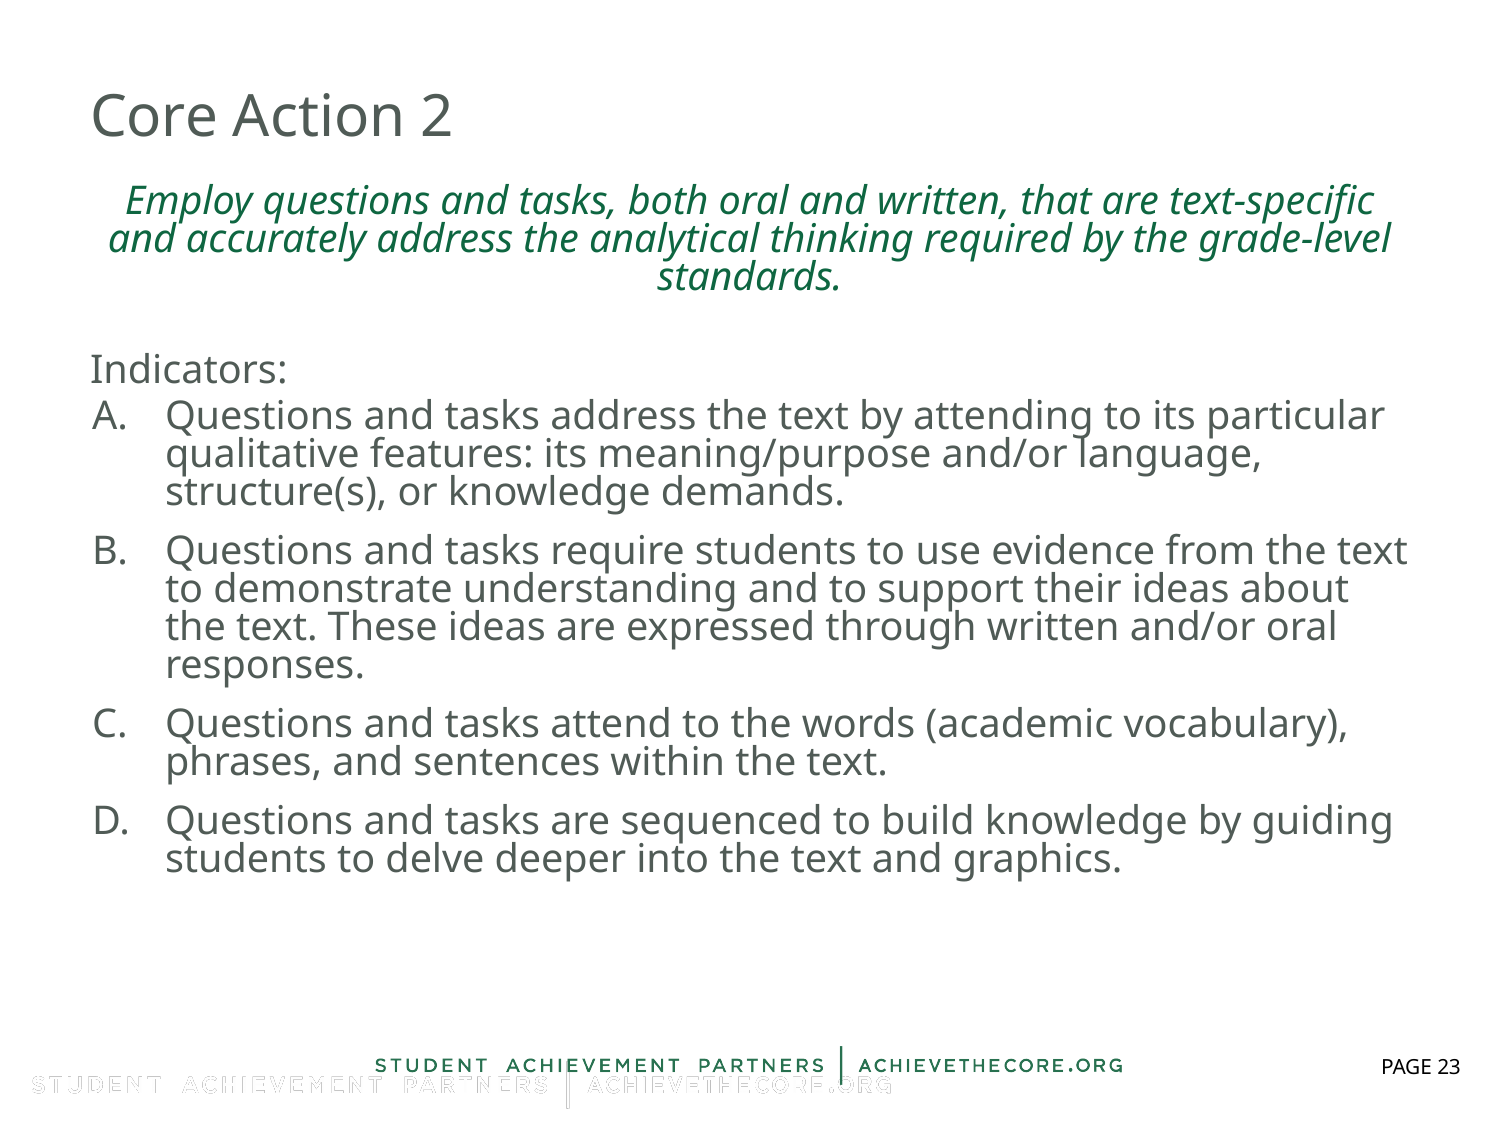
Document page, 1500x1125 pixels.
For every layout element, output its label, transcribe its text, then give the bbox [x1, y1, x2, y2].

list Employ questions and tasks, both oral and written, that are text-specific and accurately address the analytical thinking required by the grade-level standards. Indicators: Questions and tasks address the text by attending to its particular qualitative features: its meaning/purpose and/or language, structure(s), or knowledge demands. Questions and tasks require students to use evidence from the text to demonstrate understanding and to support their ideas about the text. These ideas are expressed through written and/or oral responses. Questions and tasks attend to the words (academic vocabulary), phrases, and sentences within the text. Questions and tasks are sequenced to build knowledge by guiding students to delve deeper into the text and graphics. [75, 176, 1425, 1009]
title Core Action 2 [75, 63, 1425, 164]
picture [12, 1046, 1122, 1112]
